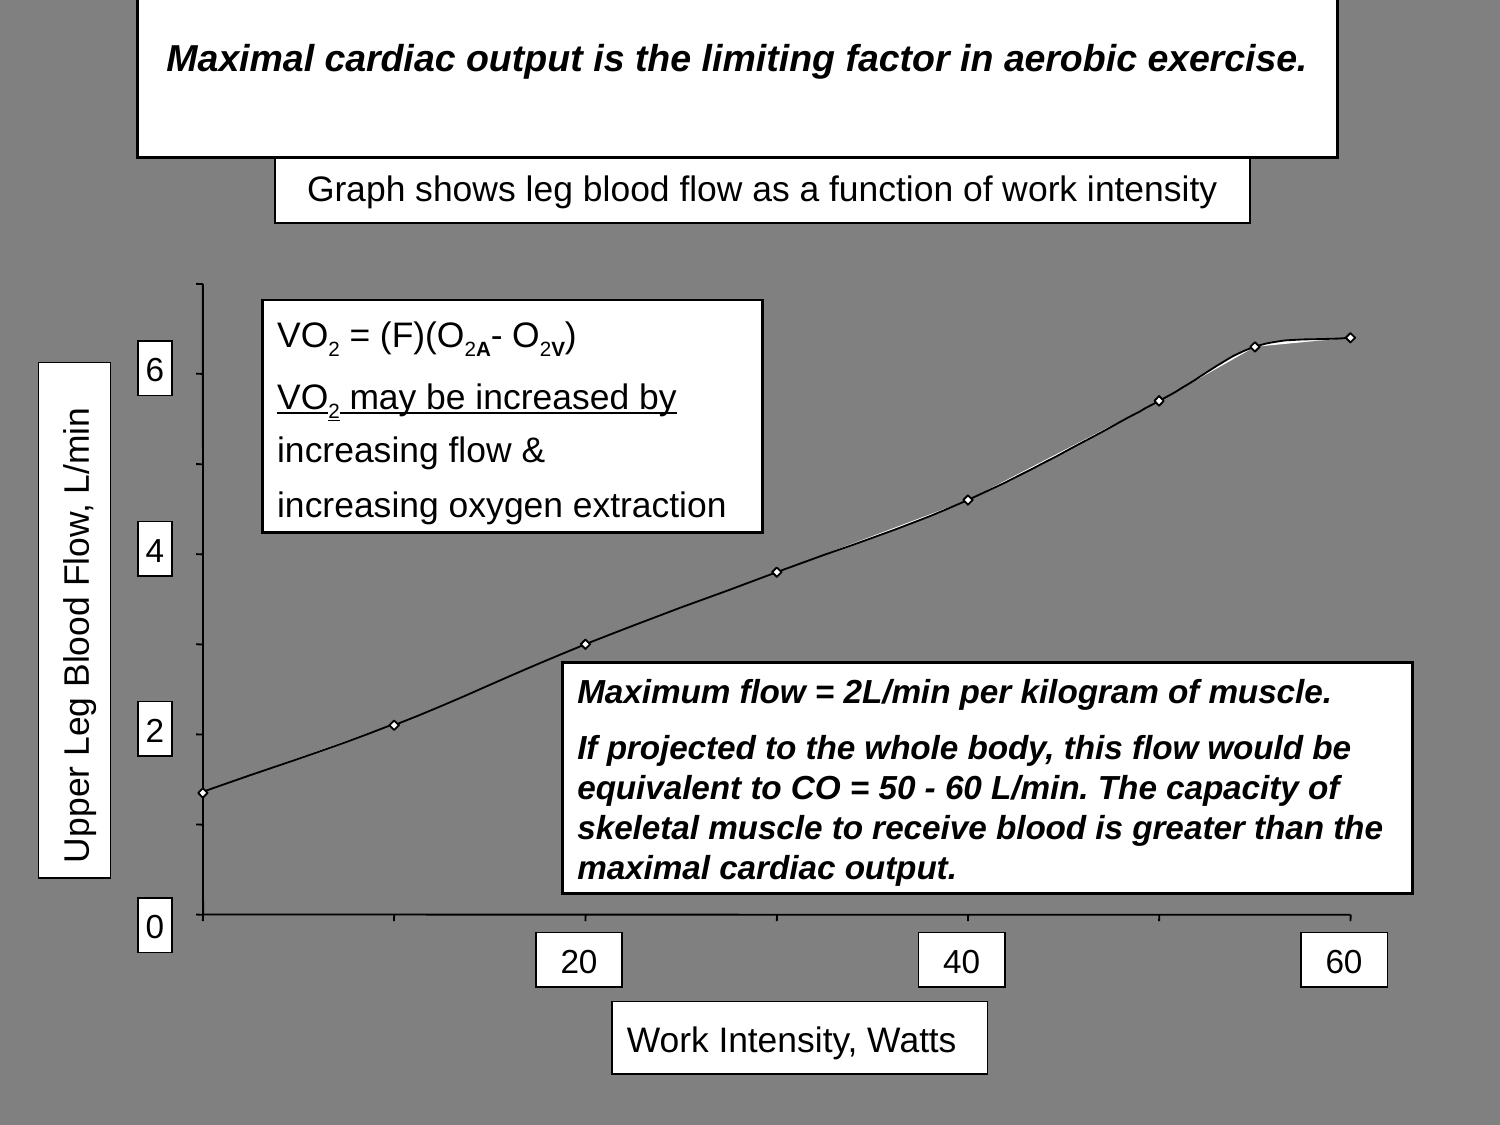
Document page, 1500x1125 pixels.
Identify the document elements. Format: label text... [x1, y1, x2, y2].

text_box [1345, 333, 1356, 343]
text_box [781, 501, 964, 571]
text_box Graph shows leg blood flow as a function of work intensity [274, 159, 1250, 223]
text_box [389, 720, 399, 730]
text_box [1259, 338, 1346, 347]
text_box [1154, 396, 1164, 406]
text_box VO2 = (F)(O2A- O2V) VO2 may be increased by increasing flow & increasing oxygen extraction [262, 299, 763, 533]
text_box [772, 567, 782, 577]
text_box [580, 639, 591, 649]
text_box Upper Leg Blood Flow, L/min [38, 362, 111, 878]
text_box Maximum flow = 2L/min per kilogram of muscle. If projected to the whole body, this flow would be equivalent to CO = 50 - 60 L/min. The capacity of skeletal muscle to receive blood is greater than the maximal cardiac output. [562, 662, 1413, 894]
text_box [963, 495, 973, 505]
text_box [137, 283, 208, 954]
text_box [971, 403, 1156, 499]
text_box [1250, 342, 1260, 352]
text_box Work Intensity, Watts [612, 1001, 988, 1075]
title Maximal cardiac output is the limiting factor in aerobic exercise. [136, 0, 1339, 159]
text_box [202, 914, 1388, 989]
text_box [1162, 348, 1252, 399]
